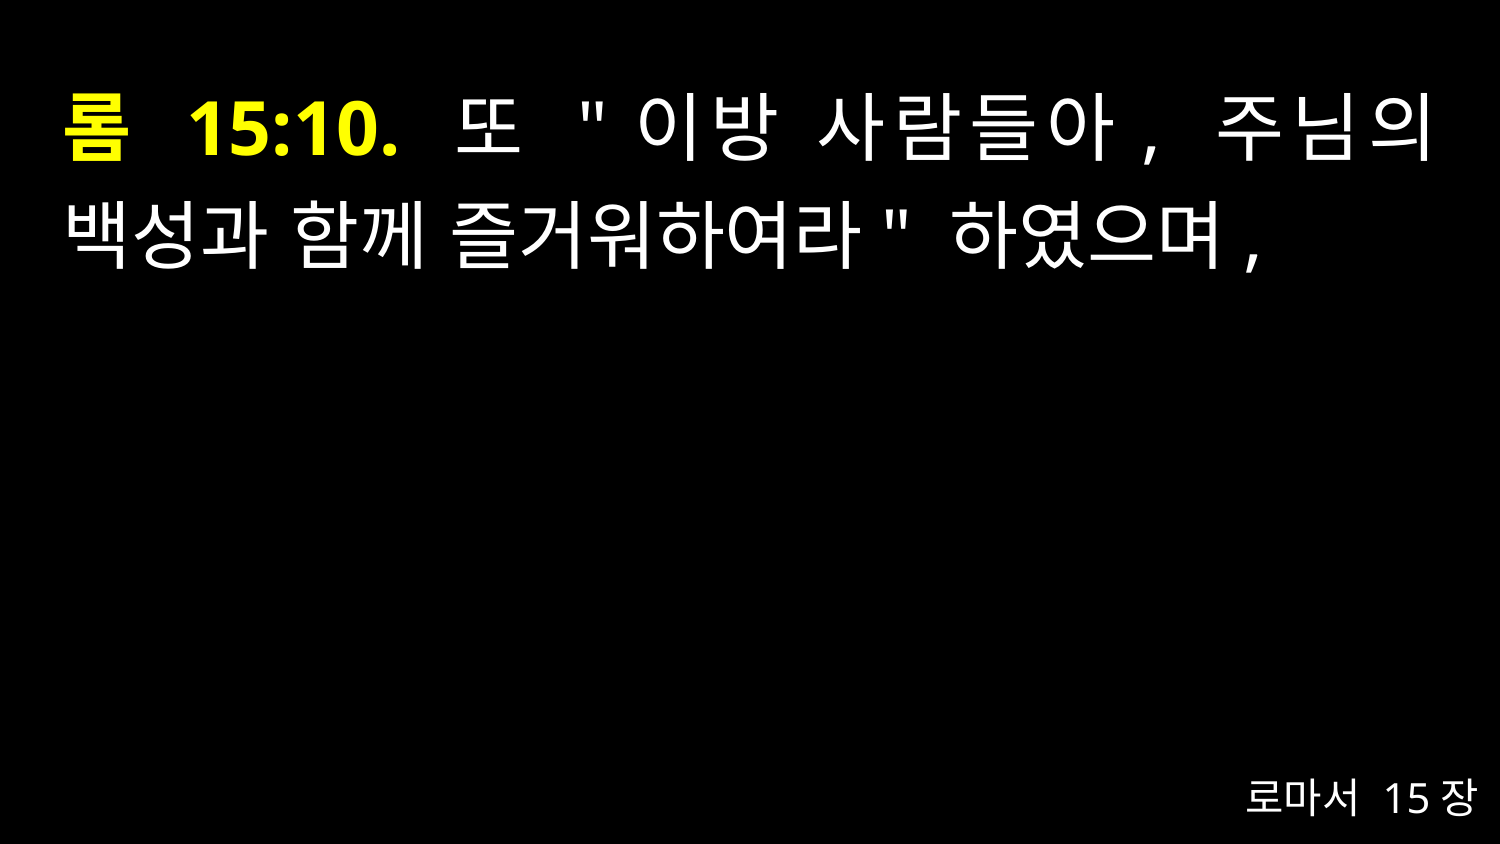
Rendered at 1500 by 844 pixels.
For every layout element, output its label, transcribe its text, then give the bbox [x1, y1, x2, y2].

subtitle 로마서 15장 [916, 770, 1500, 844]
title 롬 15:10. 또 "이방 사람들아, 주님의 백성과 함께 즐거워하여라" 하였으며, [0, 0, 1500, 844]
